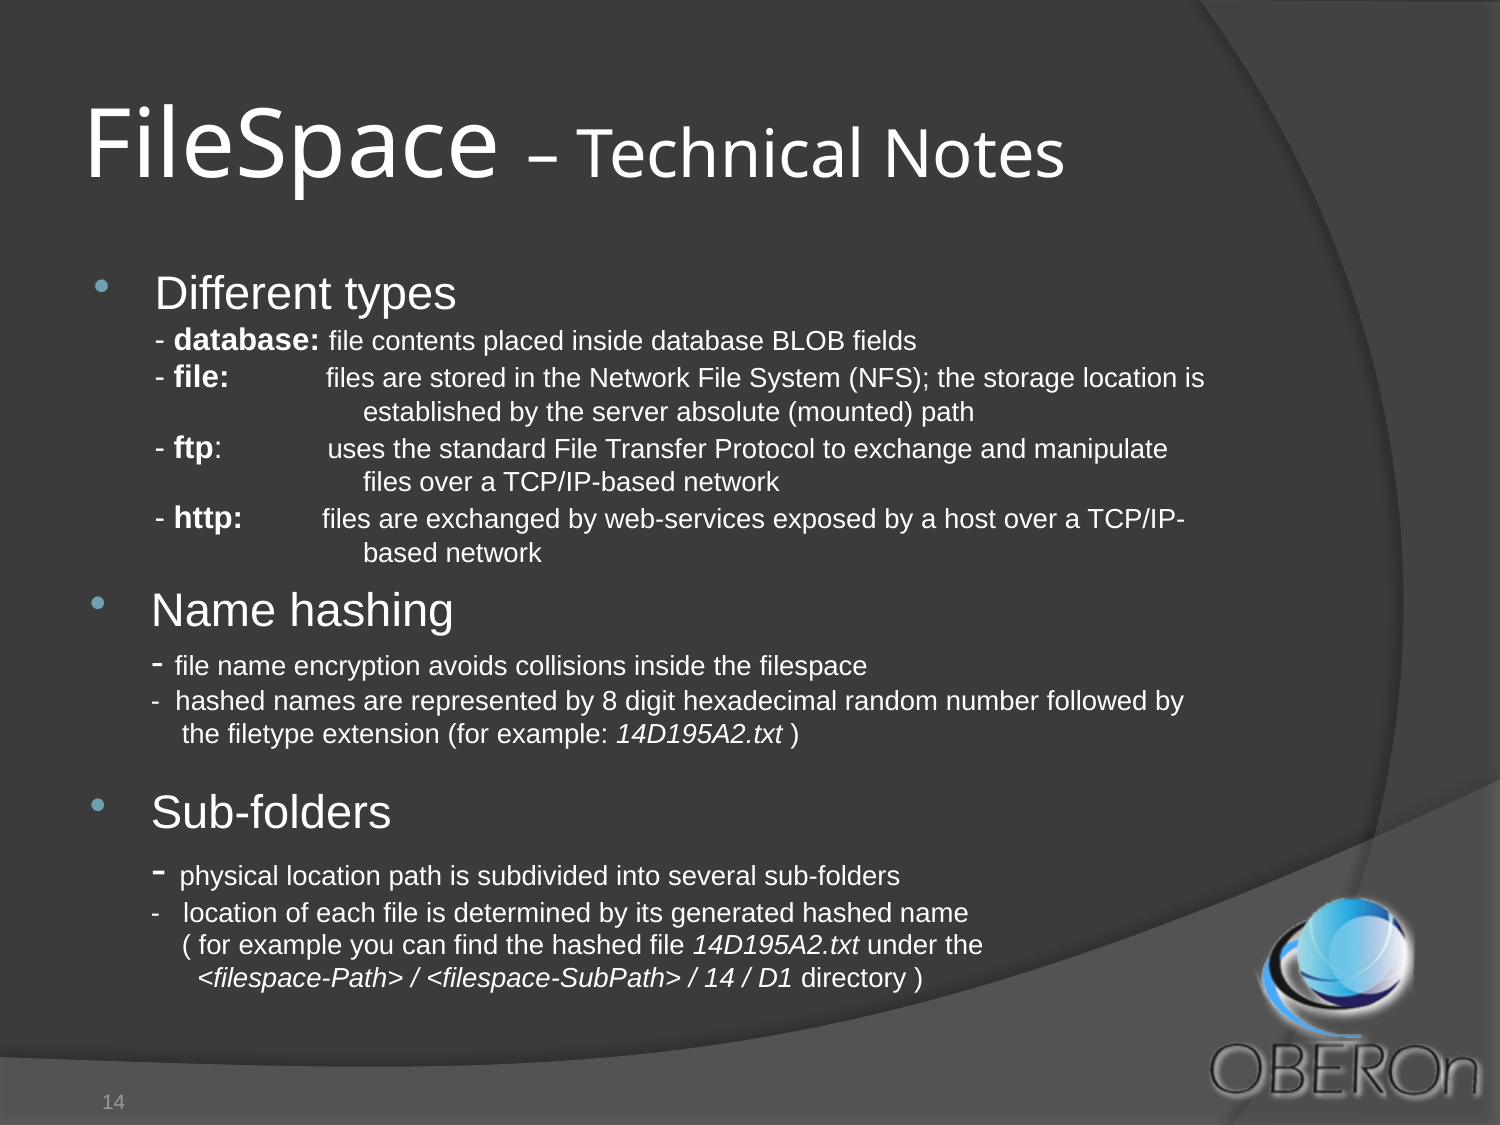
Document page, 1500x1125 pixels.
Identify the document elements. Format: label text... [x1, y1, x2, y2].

picture [1198, 892, 1489, 1105]
list Different types - database: file contents placed inside database BLOB fields - file: files are stored in the Network File System (NFS); the storage location is established by the server absolute (mounted) path - ftp: uses the standard File Transfer Protocol to exchange and manipulate files over a TCP/IP-based network - http: files are exchanged by web-services exposed by a host over a TCP/IP- based network Name hashing - file name encryption avoids collisions inside the filespace - hashed names are represented by 8 digit hexadecimal random number followed by the filetype extension (for example: 14D195A2.txt ) Sub-folders - physical location path is subdivided into several sub-folders - location of each file is determined by its generated hashed name ( for example you can find the hashed file 14D195A2.txt under the <filespace-Path> / <filespace-SubPath> / 14 / D1 directory ) [75, 255, 1294, 1005]
slide_number 14 [0, 1053, 125, 1114]
title FileSpace – Technical Notes [75, 45, 1300, 233]
